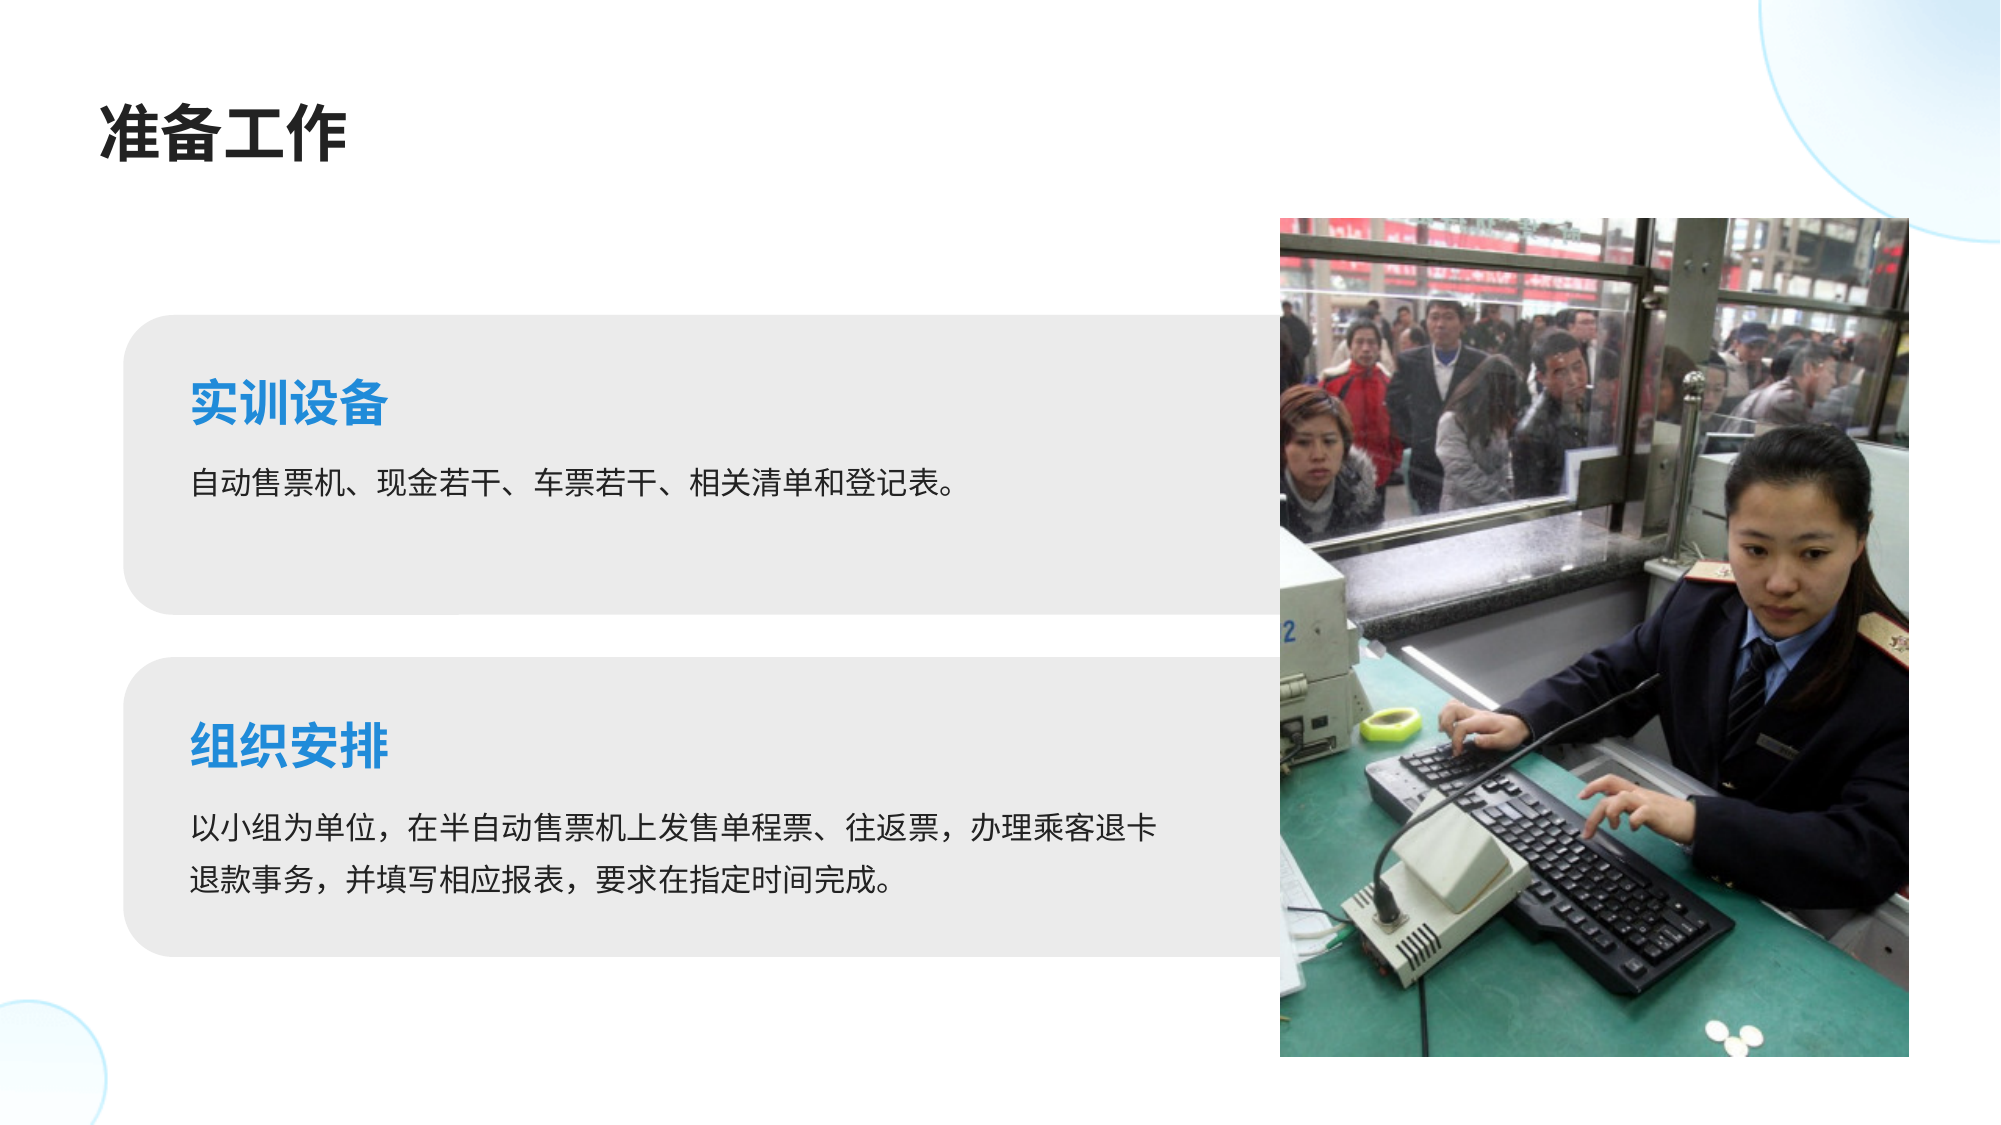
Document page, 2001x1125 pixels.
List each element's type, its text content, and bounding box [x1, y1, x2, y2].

text_box 自动售票机、现金若干、车票若干、相关清单和登记表。 [169, 428, 1193, 584]
text_box 以小组为单位，在半自动售票机上发售单程票、往返票，办理乘客退卡退款事务，并填写相应报表，要求在指定时间完成。 [169, 773, 1193, 927]
picture [0, 0, 2001, 1125]
text_box [123, 314, 1274, 615]
text_box 实训设备 [169, 342, 1193, 428]
text_box 准备工作 [78, 43, 1922, 189]
text_box [123, 657, 1274, 957]
text_box 组织安排 [169, 686, 1193, 773]
